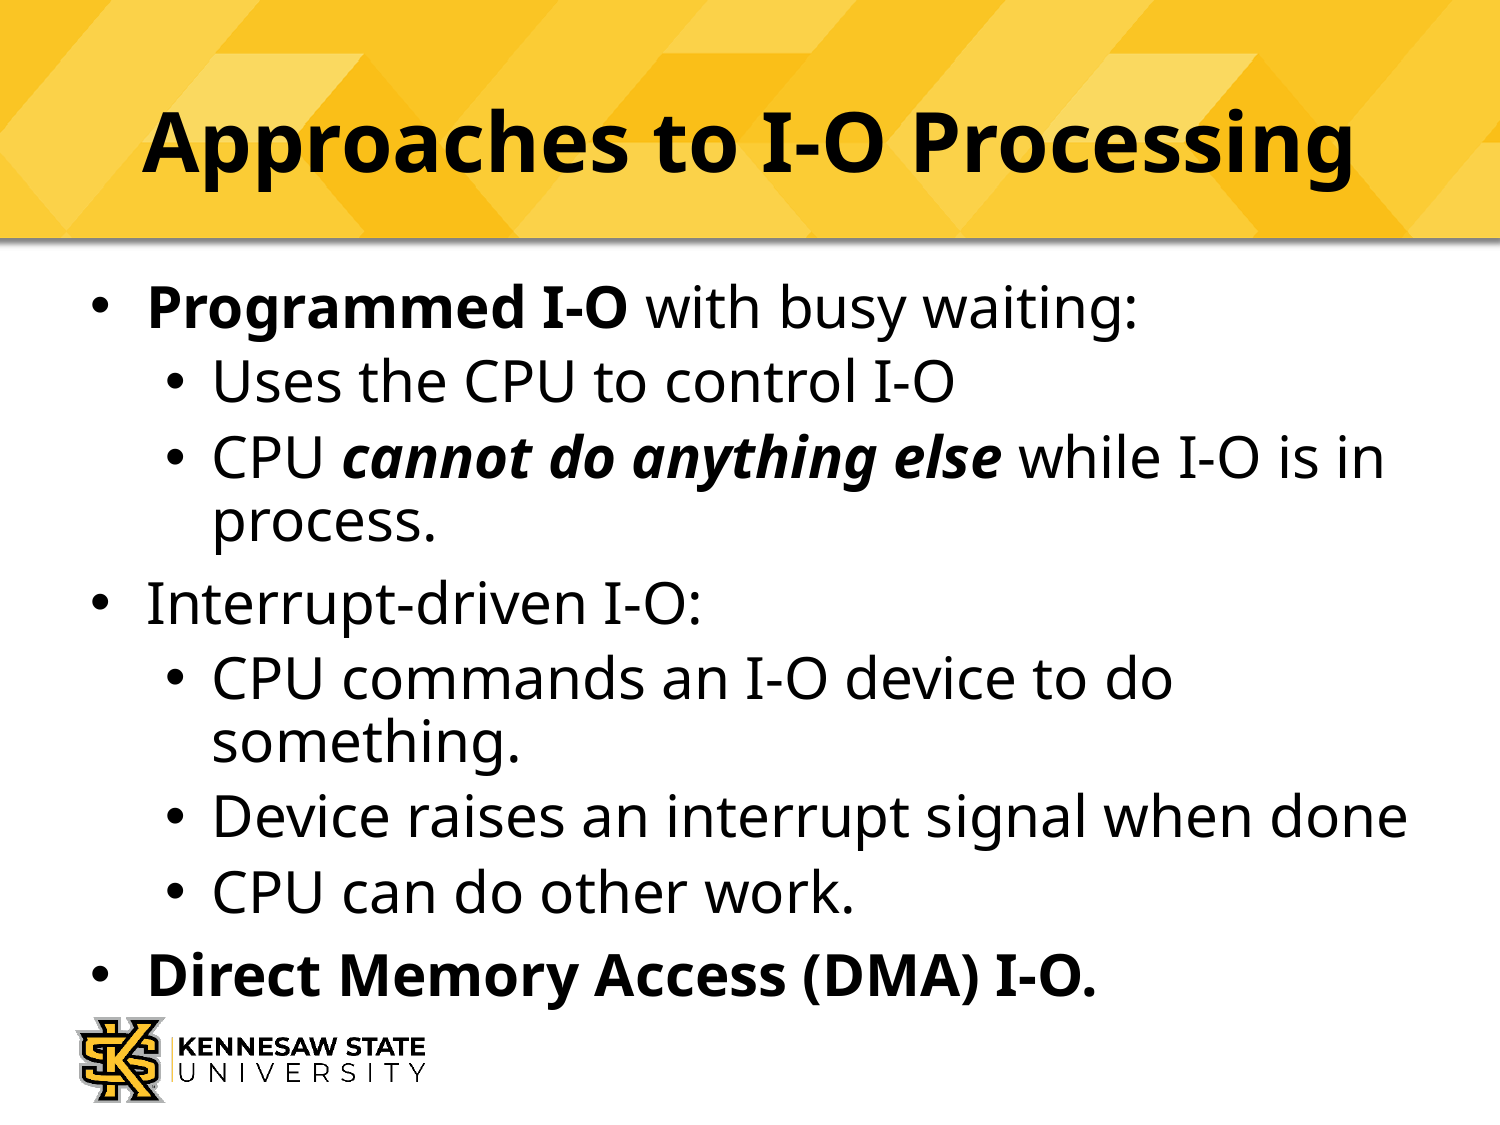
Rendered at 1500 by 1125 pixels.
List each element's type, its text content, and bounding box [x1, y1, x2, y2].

title Approaches to I-O Processing [75, 45, 1425, 233]
picture [75, 1017, 425, 1103]
picture [0, 0, 1500, 251]
list Programmed I-O with busy waiting: Uses the CPU to control I-O CPU cannot do anything else while I-O is in process. Interrupt-driven I-O: CPU commands an I-O device to do something. Device raises an interrupt signal when done CPU can do other work. Direct Memory Access (DMA) I-O. [75, 262, 1425, 1005]
